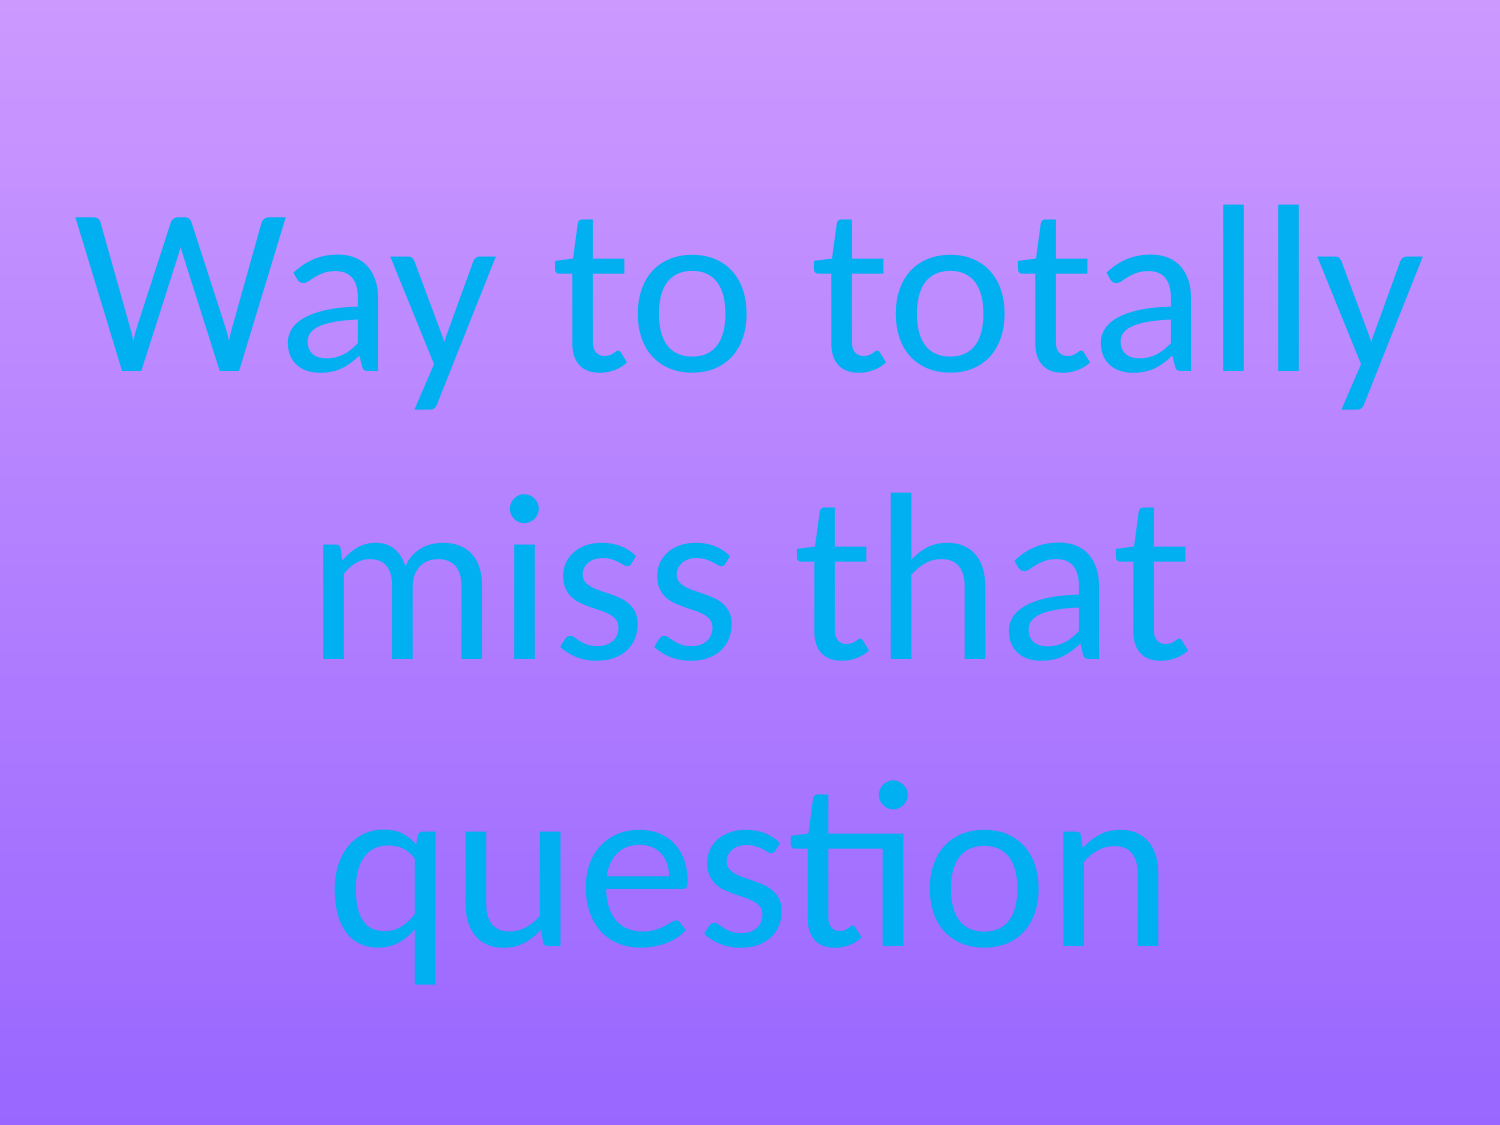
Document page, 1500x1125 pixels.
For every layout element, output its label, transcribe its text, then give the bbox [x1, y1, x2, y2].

text_box Way to totally miss that question [0, 124, 1500, 1003]
